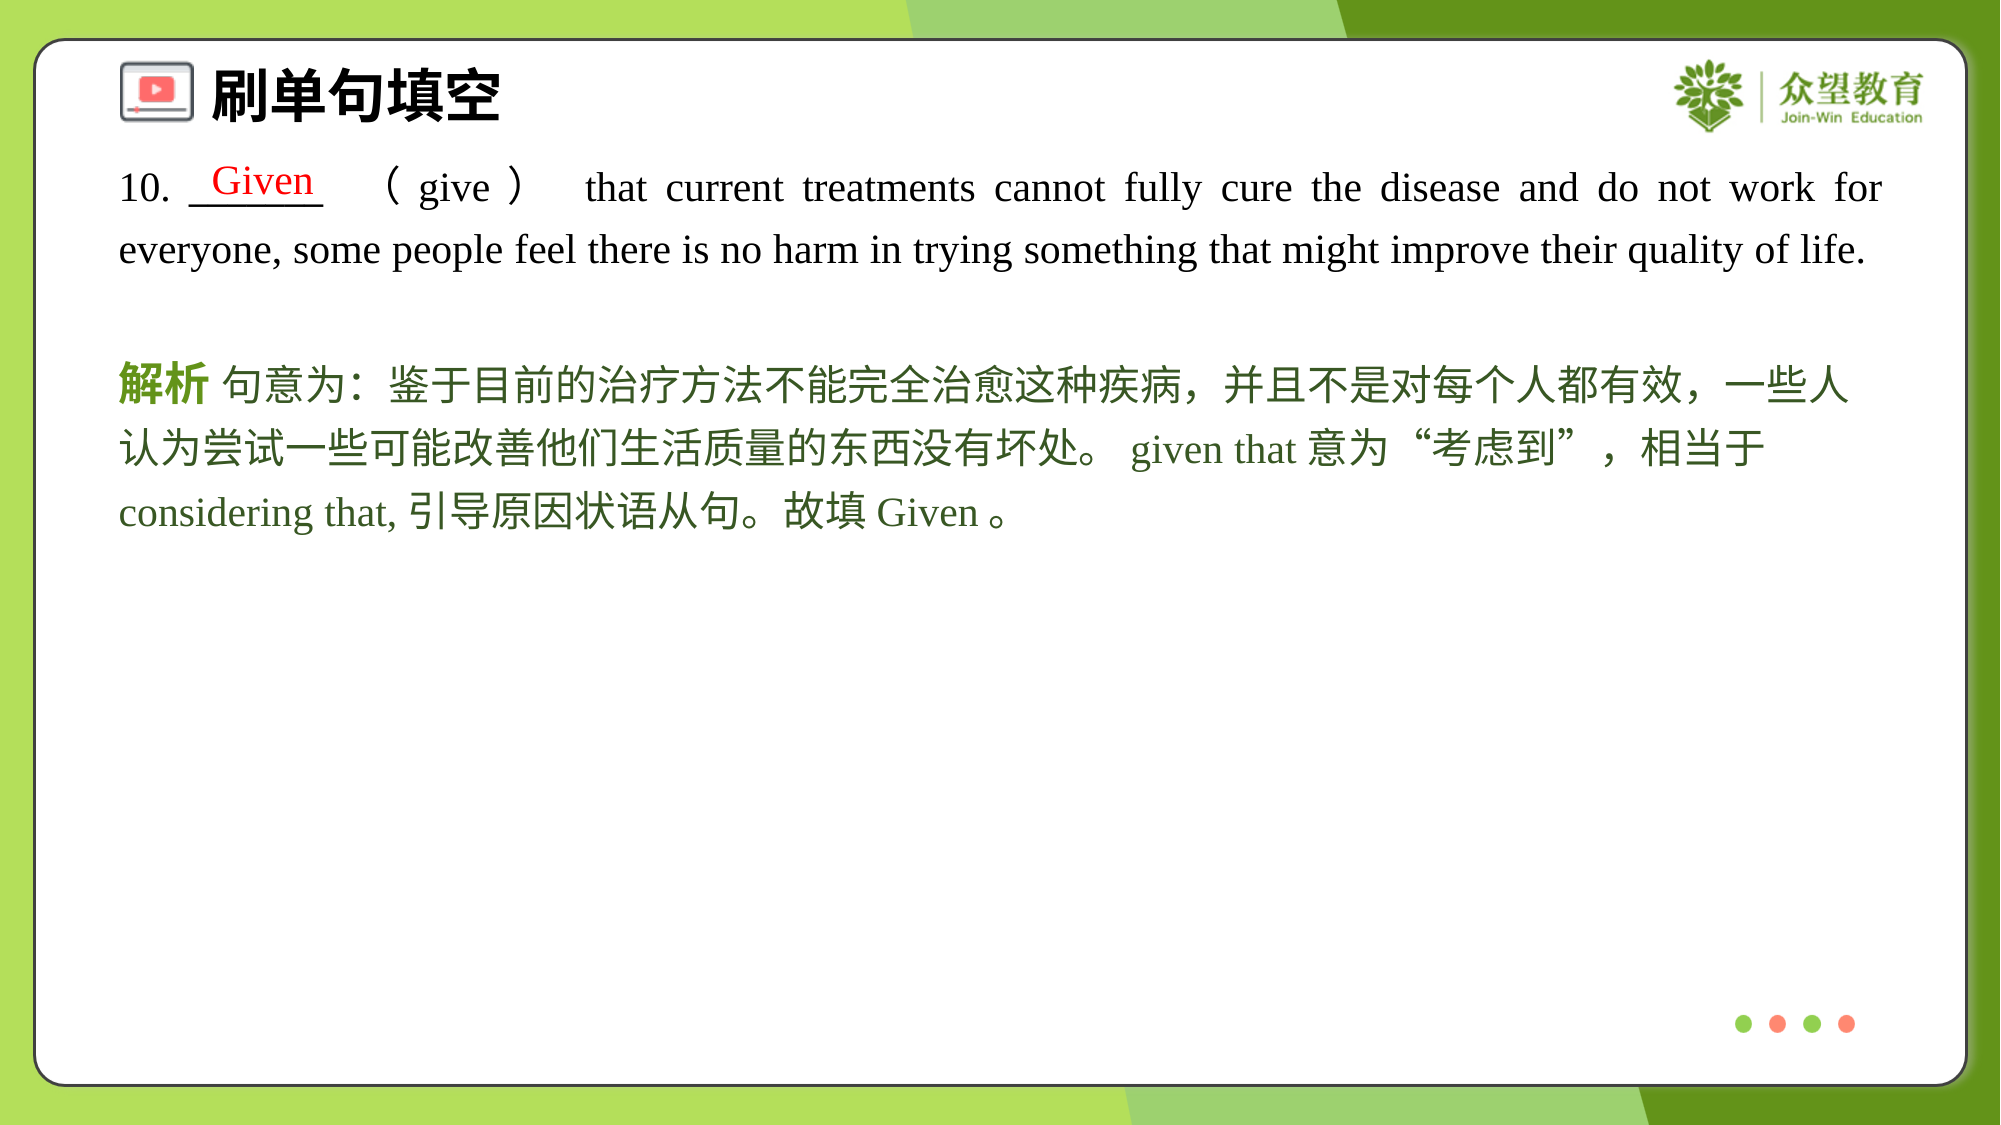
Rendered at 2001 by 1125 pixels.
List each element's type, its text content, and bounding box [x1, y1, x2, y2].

picture [0, 0, 2000, 1125]
text_box 10. _______ （give） that current treatments cannot fully cure the disease and do not work for everyone, some people feel there is no harm in trying something that might improve their quality of life. [118, 146, 1883, 329]
text_box 解析 句意为：鉴于目前的治疗方法不能完全治愈这种疾病，并且不是对每个人都有效，一些人认为尝试一些可能改善他们生活质量的东西没有坏处。given that意为“考虑到”，相当于considering that,引导原因状语从句。故填Given。 [118, 340, 1883, 530]
text_box Given [207, 140, 319, 199]
